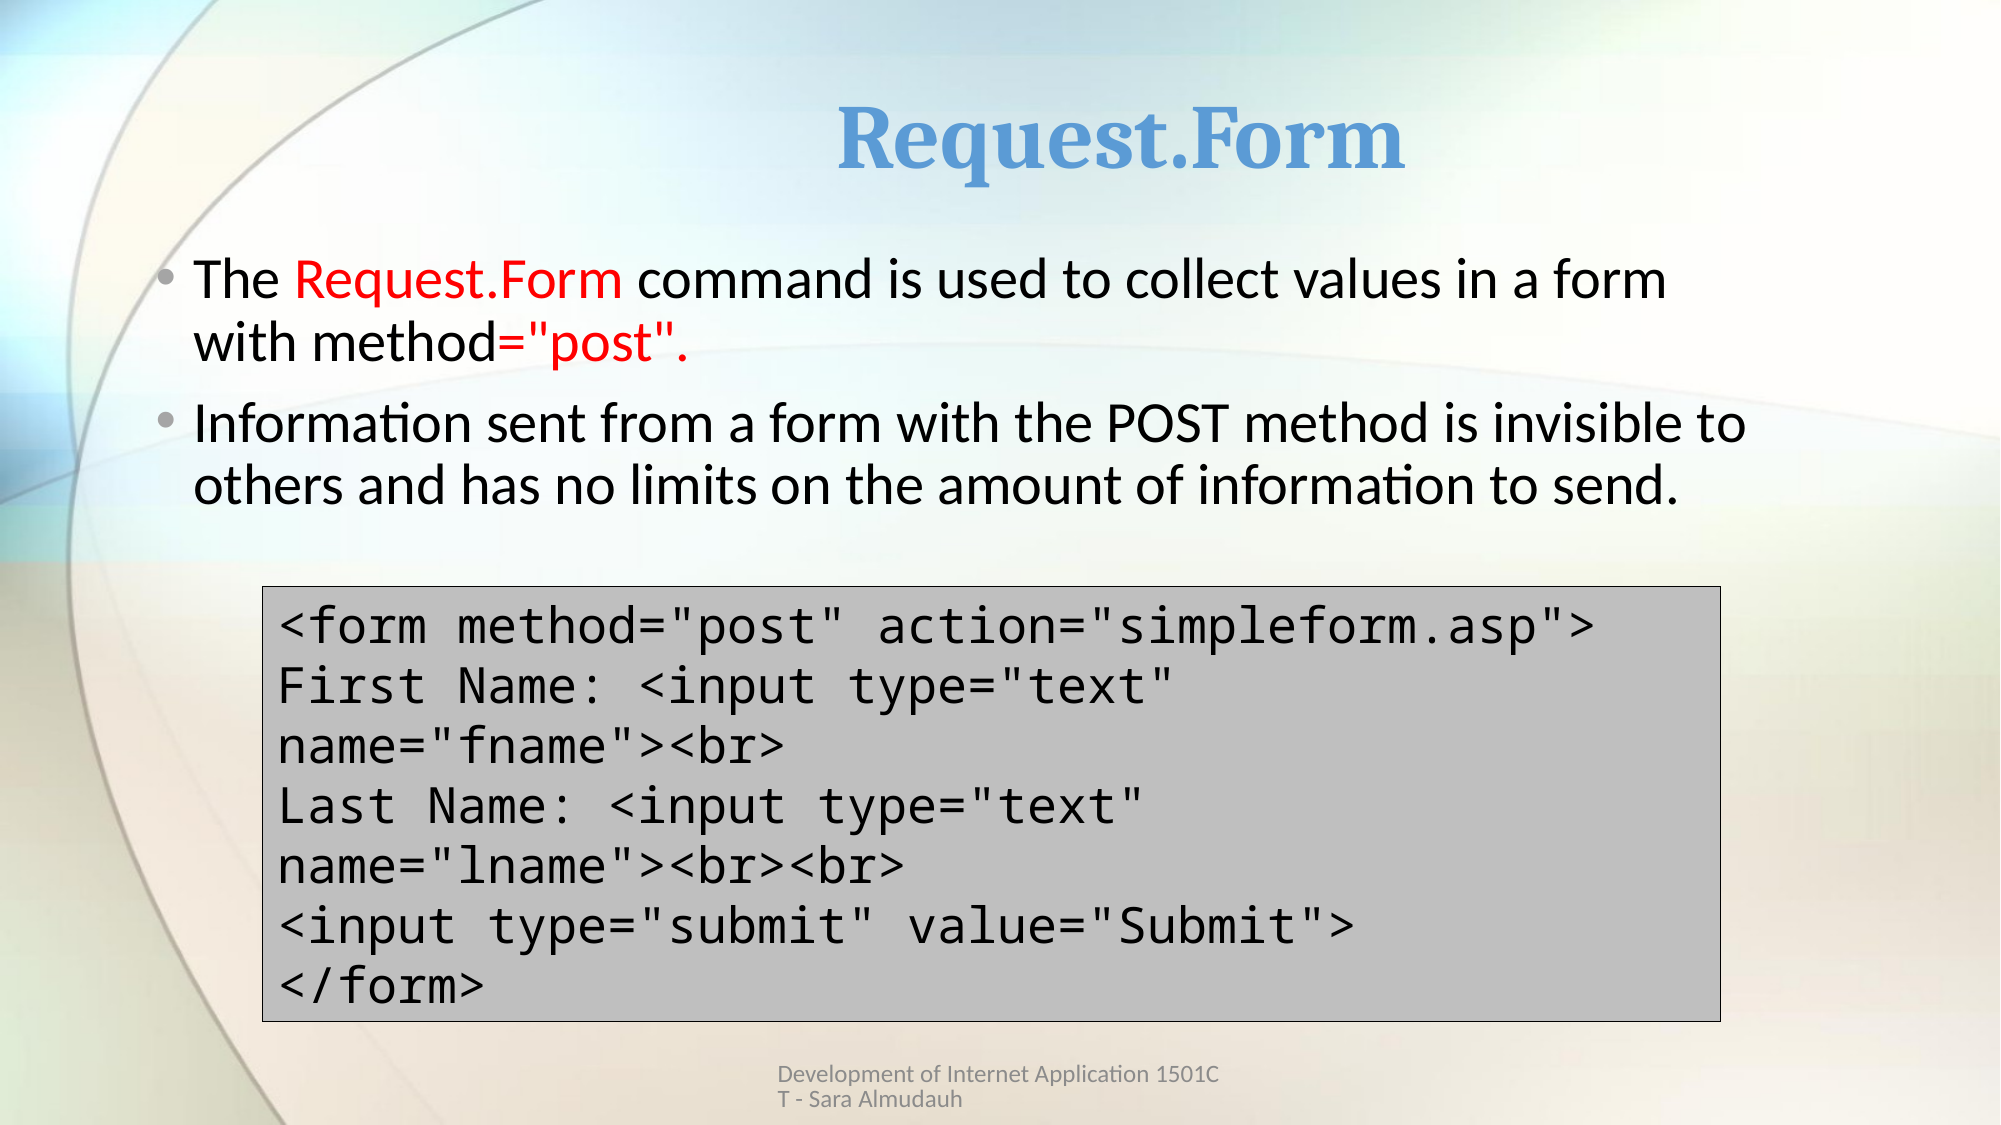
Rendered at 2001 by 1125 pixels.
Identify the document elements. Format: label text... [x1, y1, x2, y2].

footer Development of Internet Application 1501CT - Sara Almudauh [762, 1042, 1238, 1103]
list The Request.Form command is used to collect values in a form with method="post". Information sent from a form with the POST method is invisible to others and has no limits on the amount of information to send. [140, 240, 1783, 587]
title Request.Form [381, 23, 1863, 241]
text_box <form method="post" action="simpleform.asp"> First Name: <input type="text" name="fname"><br> Last Name: <input type="text" name="lname"><br><br> <input type="submit" value="Submit"> </form> [262, 586, 1721, 1022]
picture [0, 0, 2001, 1125]
